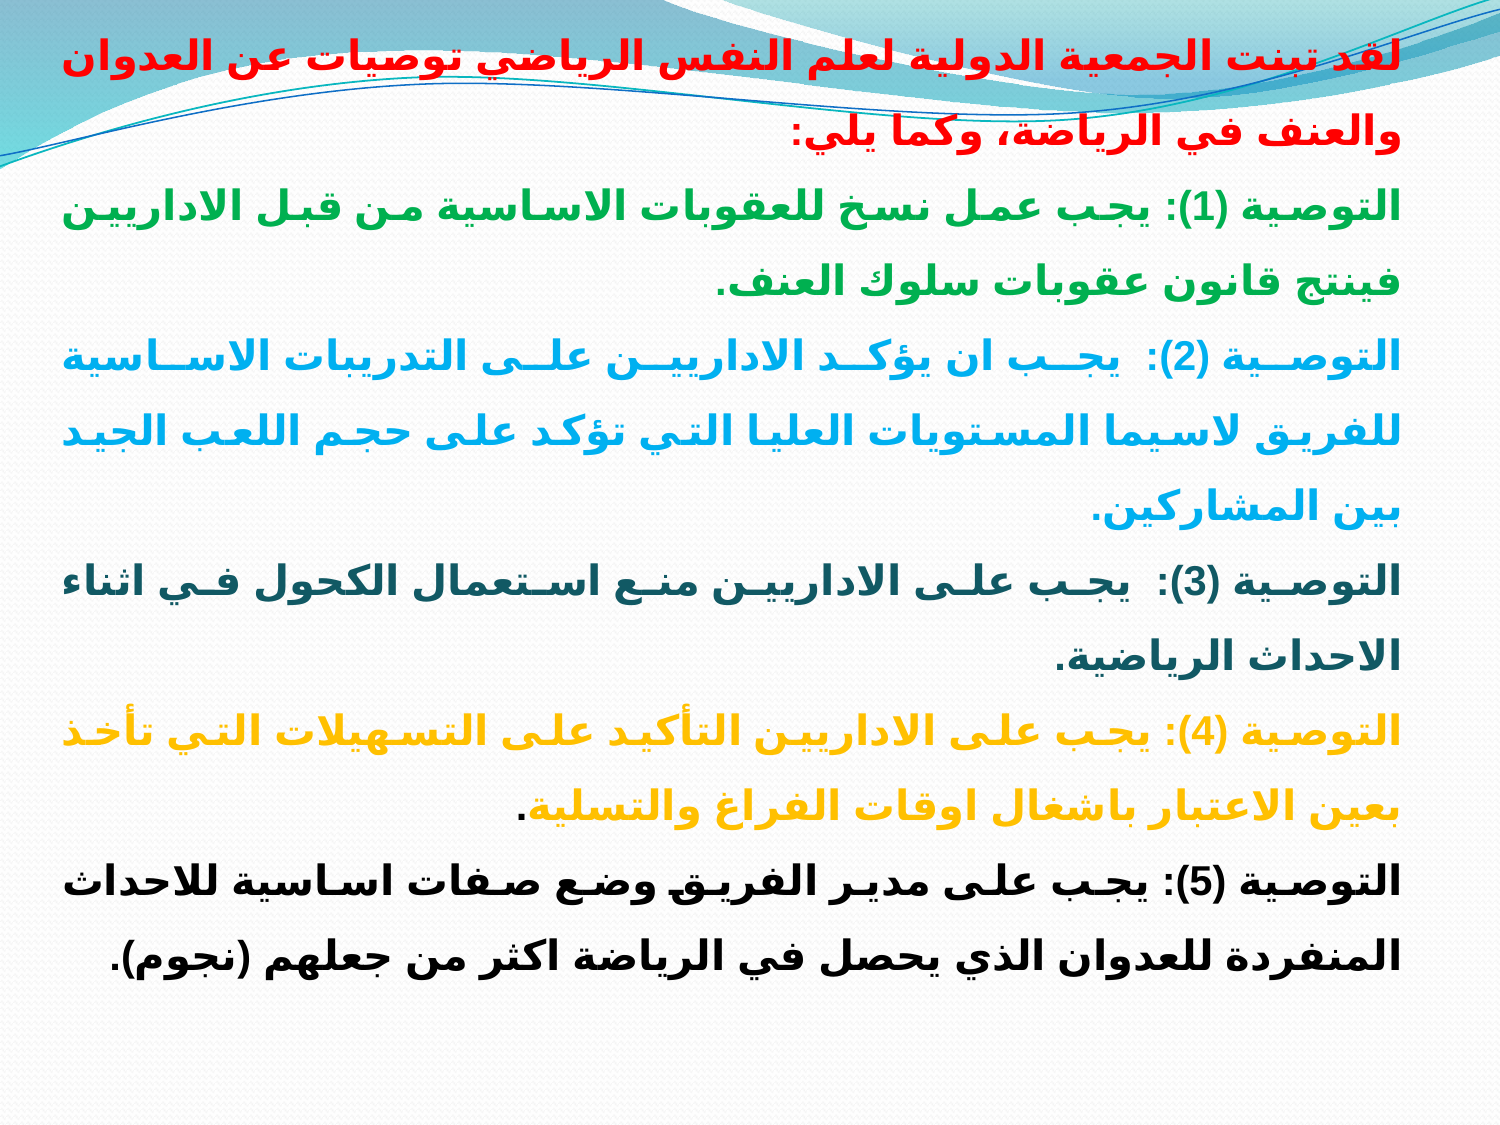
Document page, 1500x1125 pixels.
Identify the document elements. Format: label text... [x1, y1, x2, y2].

text_box لقد تبنت الجمعية الدولية لعلم النفس الرياضي توصيات عن العدوان والعنف في الرياضة، وكما يلي: التوصية (1): يجب عمل نسخ للعقوبات الاساسية من قبل الاداريين فينتج قانون عقوبات سلوك العنف. التوصية (2): يجب ان يؤكد الاداريين على التدريبات الاساسية للفريق لاسيما المستويات العليا التي تؤكد على حجم اللعب الجيد بين المشاركين. التوصية (3): يجب على الاداريين منع استعمال الكحول في اثناء الاحداث الرياضية. التوصية (4): يجب على الاداريين التأكيد على التسهيلات التي تأخذ بعين الاعتبار باشغال اوقات الفراغ والتسلية. التوصية (5): يجب على مدير الفريق وضع صفات اساسية للاحداث المنفردة للعدوان الذي يحصل في الرياضة اكثر من جعلهم (نجوم). [46, 0, 1418, 987]
